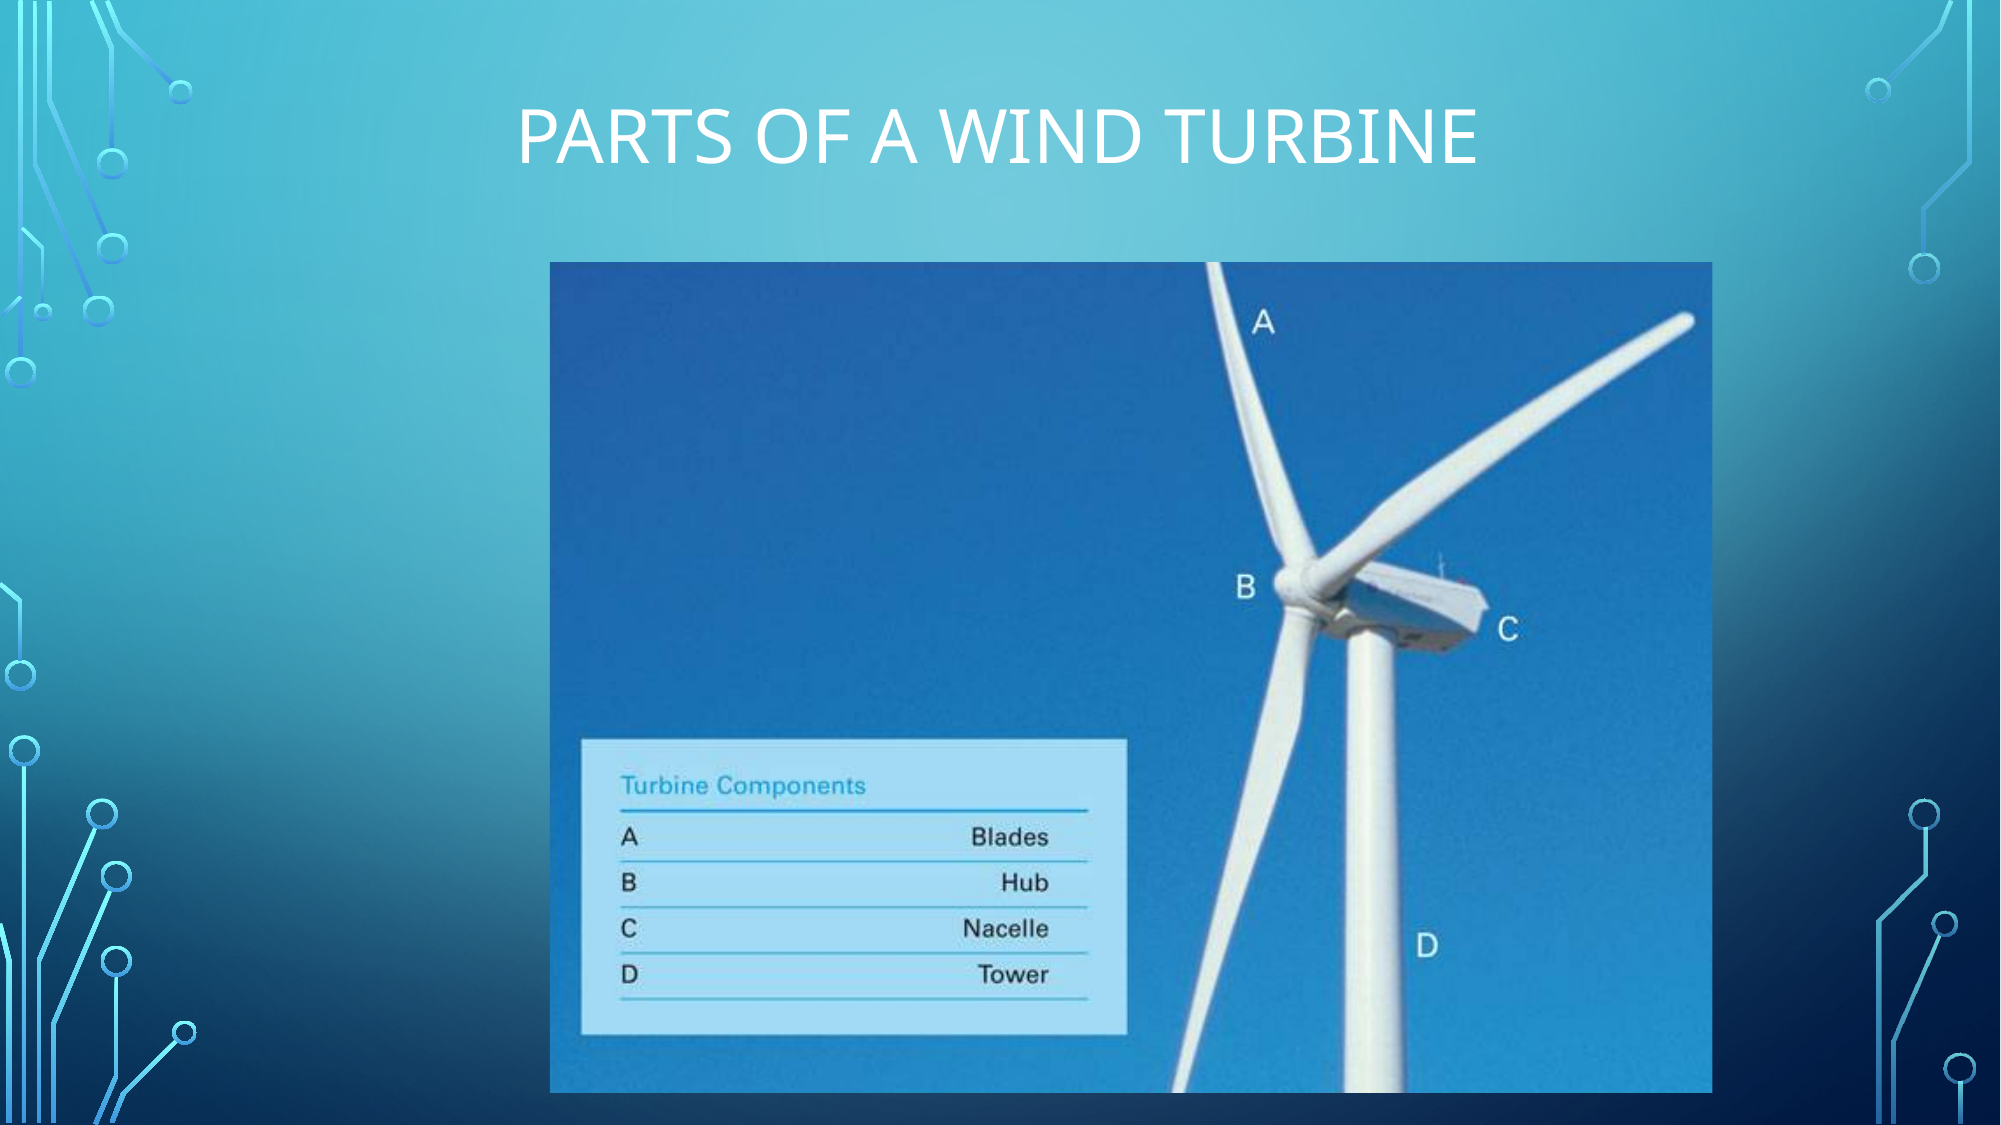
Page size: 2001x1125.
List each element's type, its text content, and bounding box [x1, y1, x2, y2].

picture [549, 262, 1713, 1094]
title Parts of a Wind Turbine [500, 45, 1675, 233]
